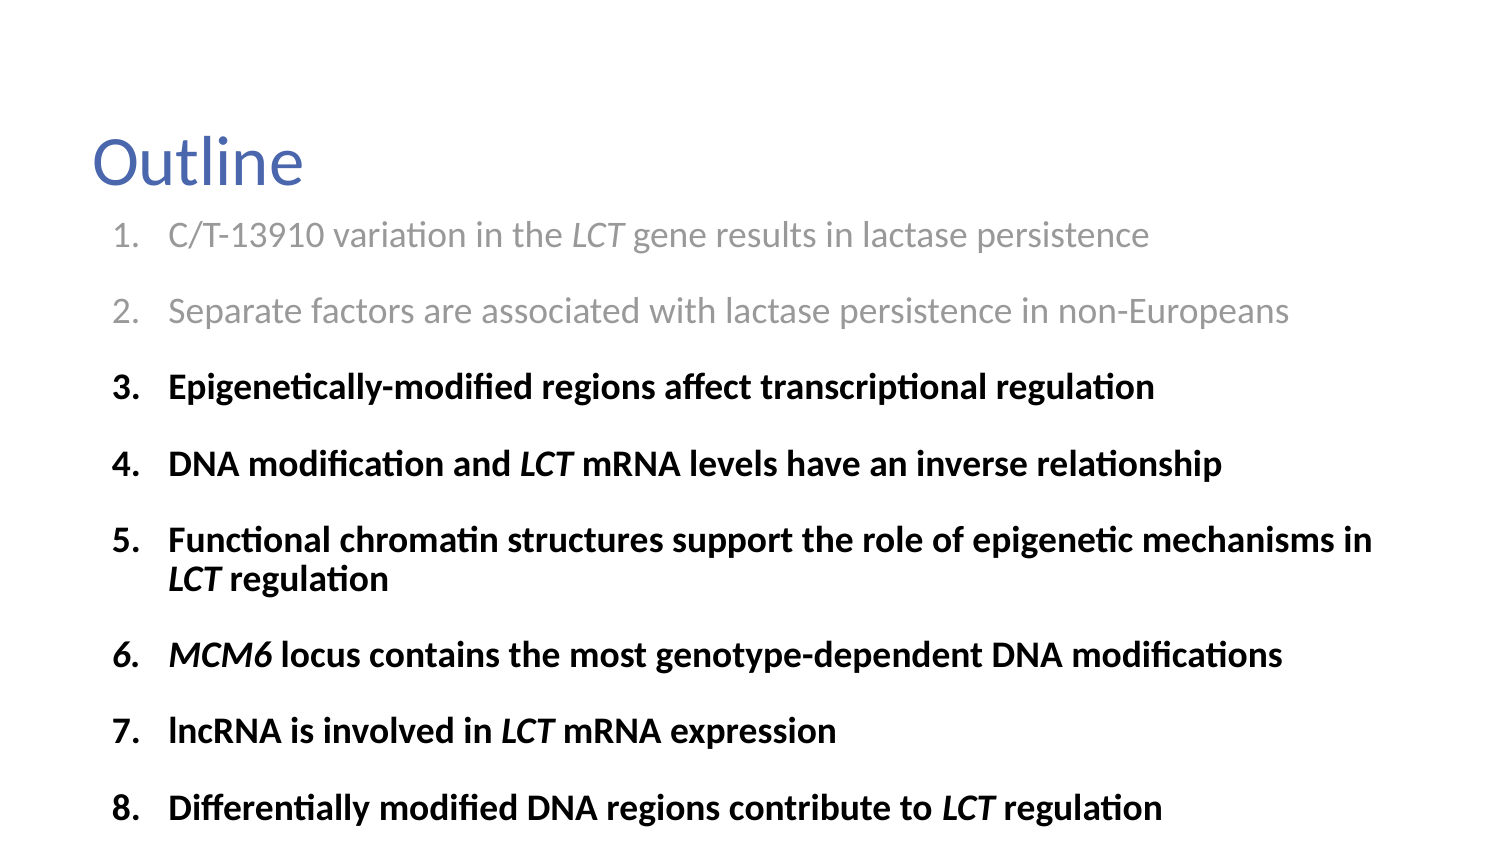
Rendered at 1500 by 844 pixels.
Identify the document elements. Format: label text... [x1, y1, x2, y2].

list C/T-13910 variation in the LCT gene results in lactase persistence Separate factors are associated with lactase persistence in non-Europeans Epigenetically-modified regions affect transcriptional regulation DNA modification and LCT mRNA levels have an inverse relationship Functional chromatin structures support the role of epigenetic mechanisms in LCT regulation MCM6 locus contains the most genotype-dependent DNA modifications lncRNA is involved in LCT mRNA expression Differentially modified DNA regions contribute to LCT regulation [82, 211, 1406, 771]
title Outline [80, 61, 1407, 266]
